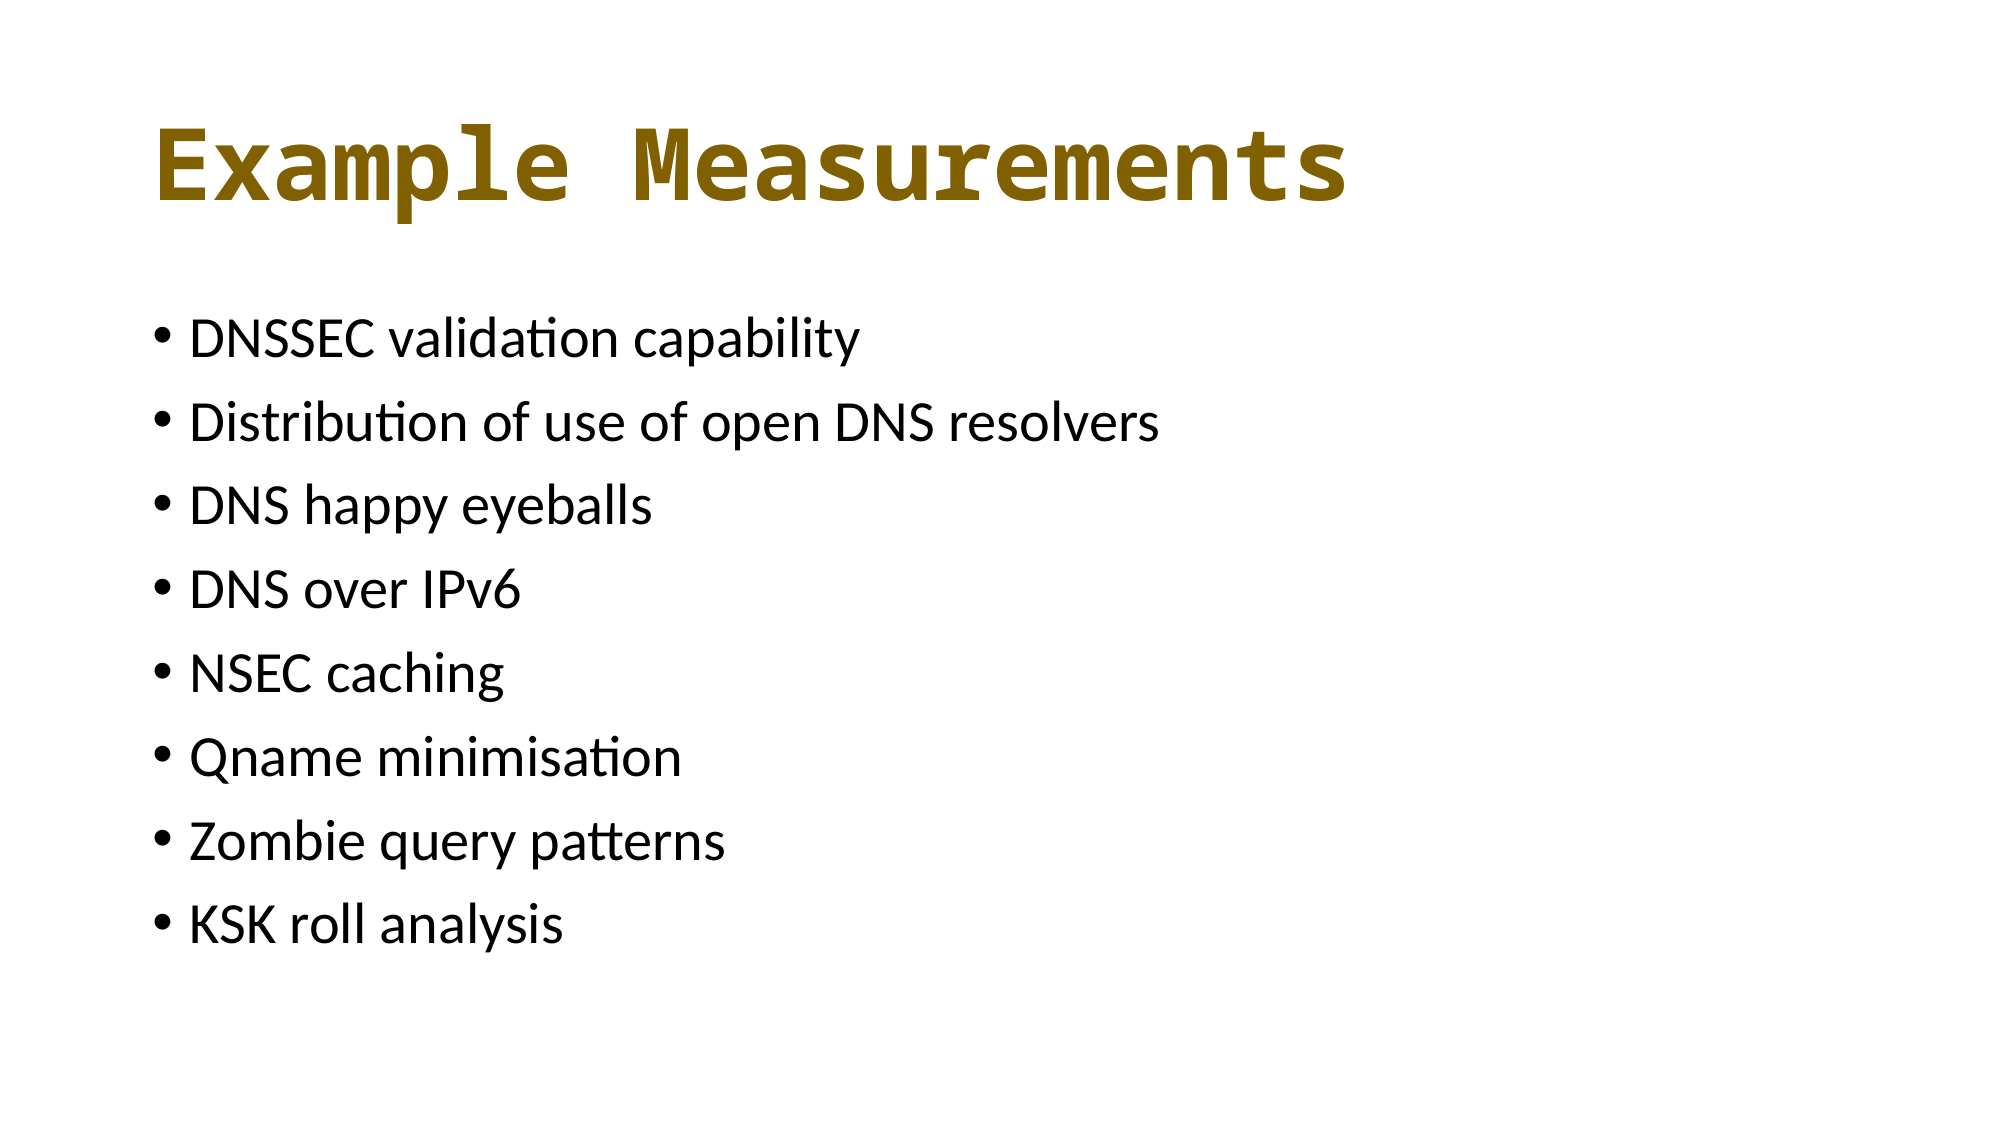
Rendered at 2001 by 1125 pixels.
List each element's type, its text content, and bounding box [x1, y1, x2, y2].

title Example Measurements [137, 59, 1863, 278]
list DNSSEC validation capability Distribution of use of open DNS resolvers DNS happy eyeballs DNS over IPv6 NSEC caching Qname minimisation Zombie query patterns KSK roll analysis [137, 299, 1863, 1014]
